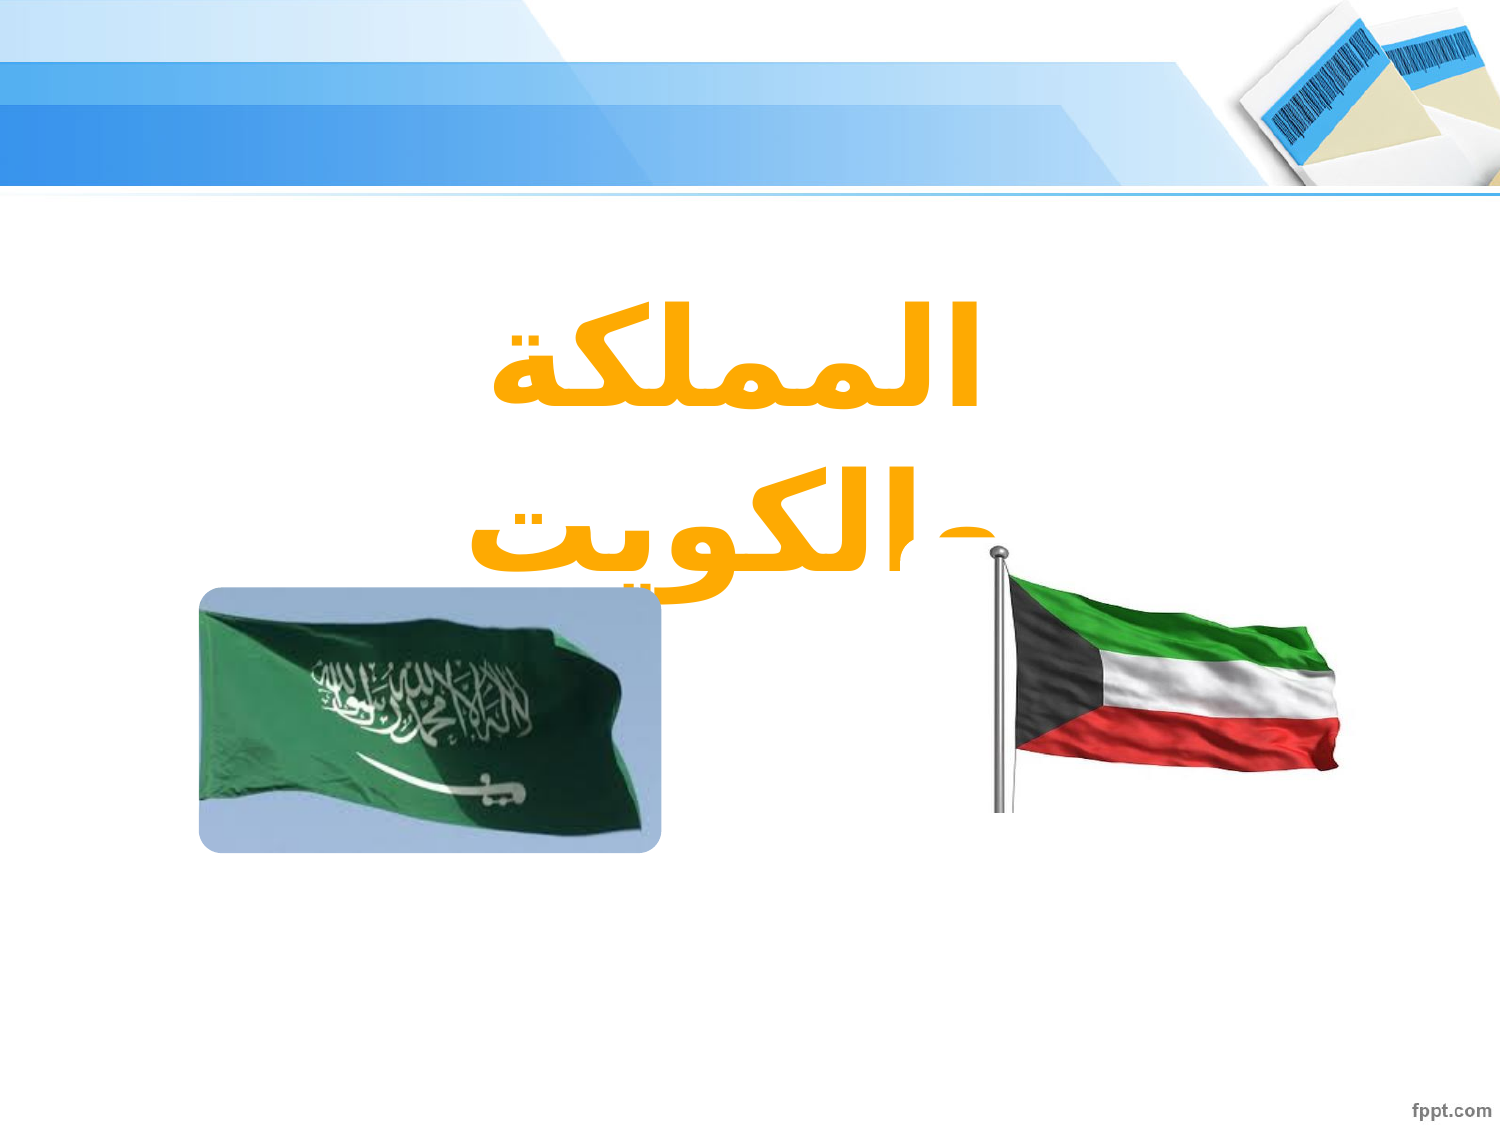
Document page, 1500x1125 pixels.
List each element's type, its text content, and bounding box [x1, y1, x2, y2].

text_box المملكة والكويت [248, 261, 1226, 607]
picture [0, 0, 1500, 1125]
